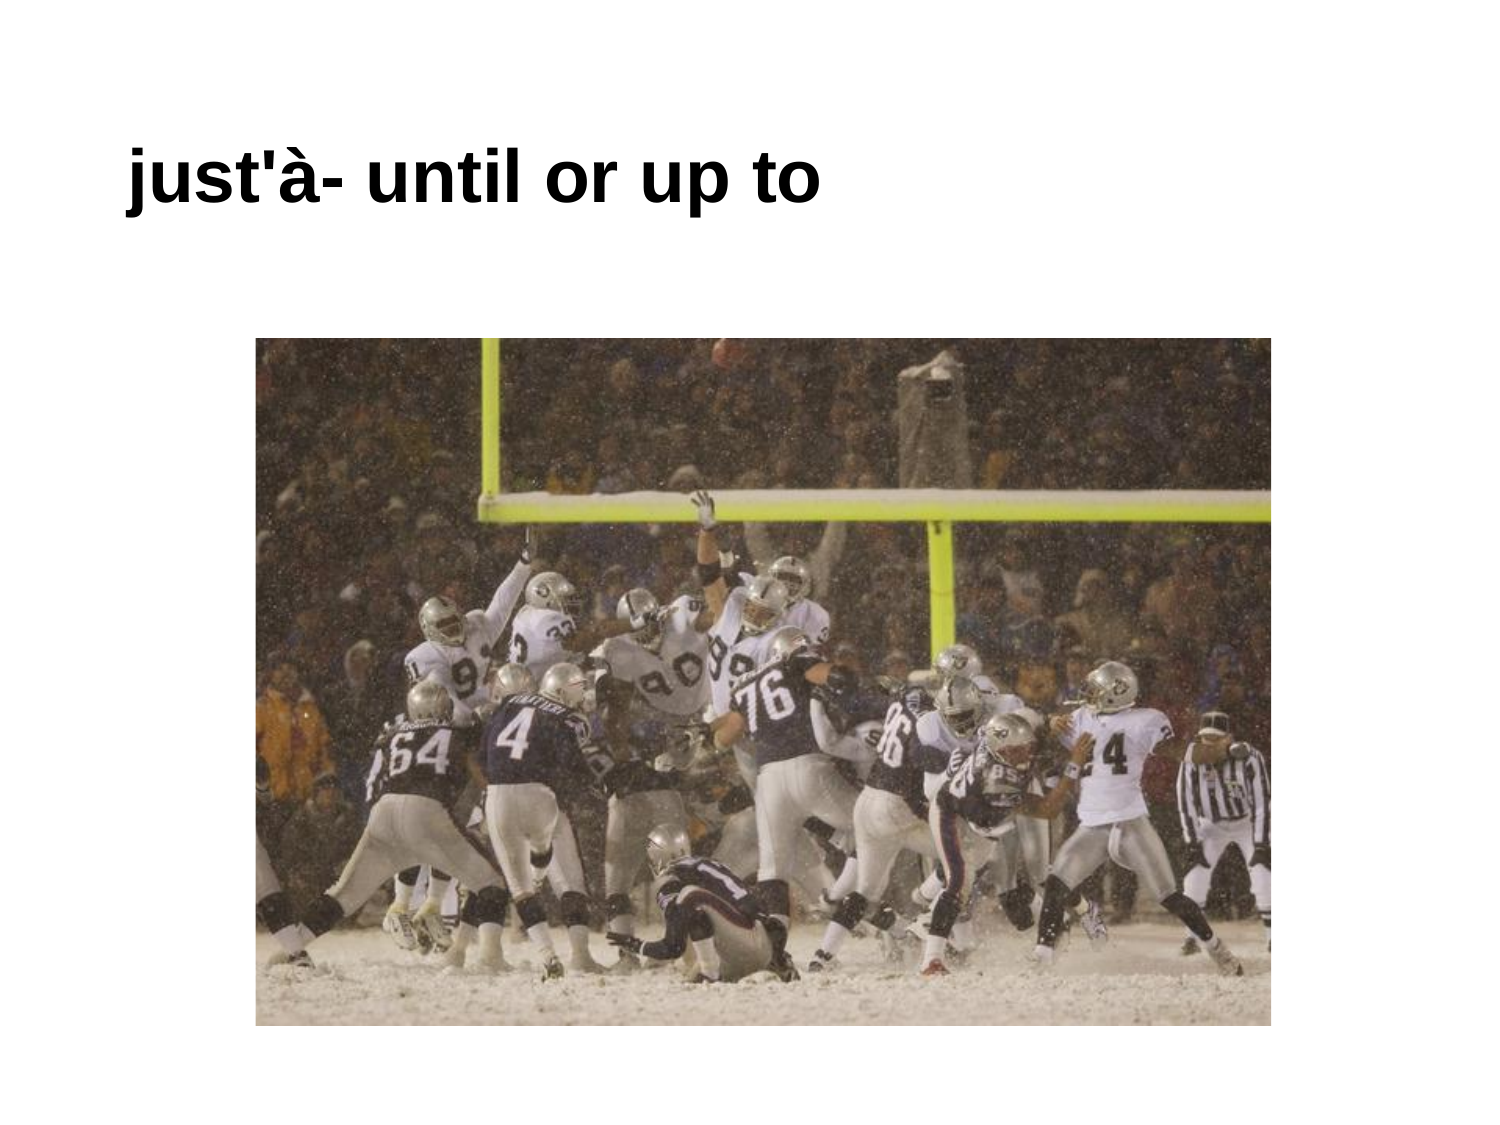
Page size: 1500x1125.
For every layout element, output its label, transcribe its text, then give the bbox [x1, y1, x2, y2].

title just'à- until or up to [75, 14, 1425, 233]
text_box [255, 338, 1272, 1026]
